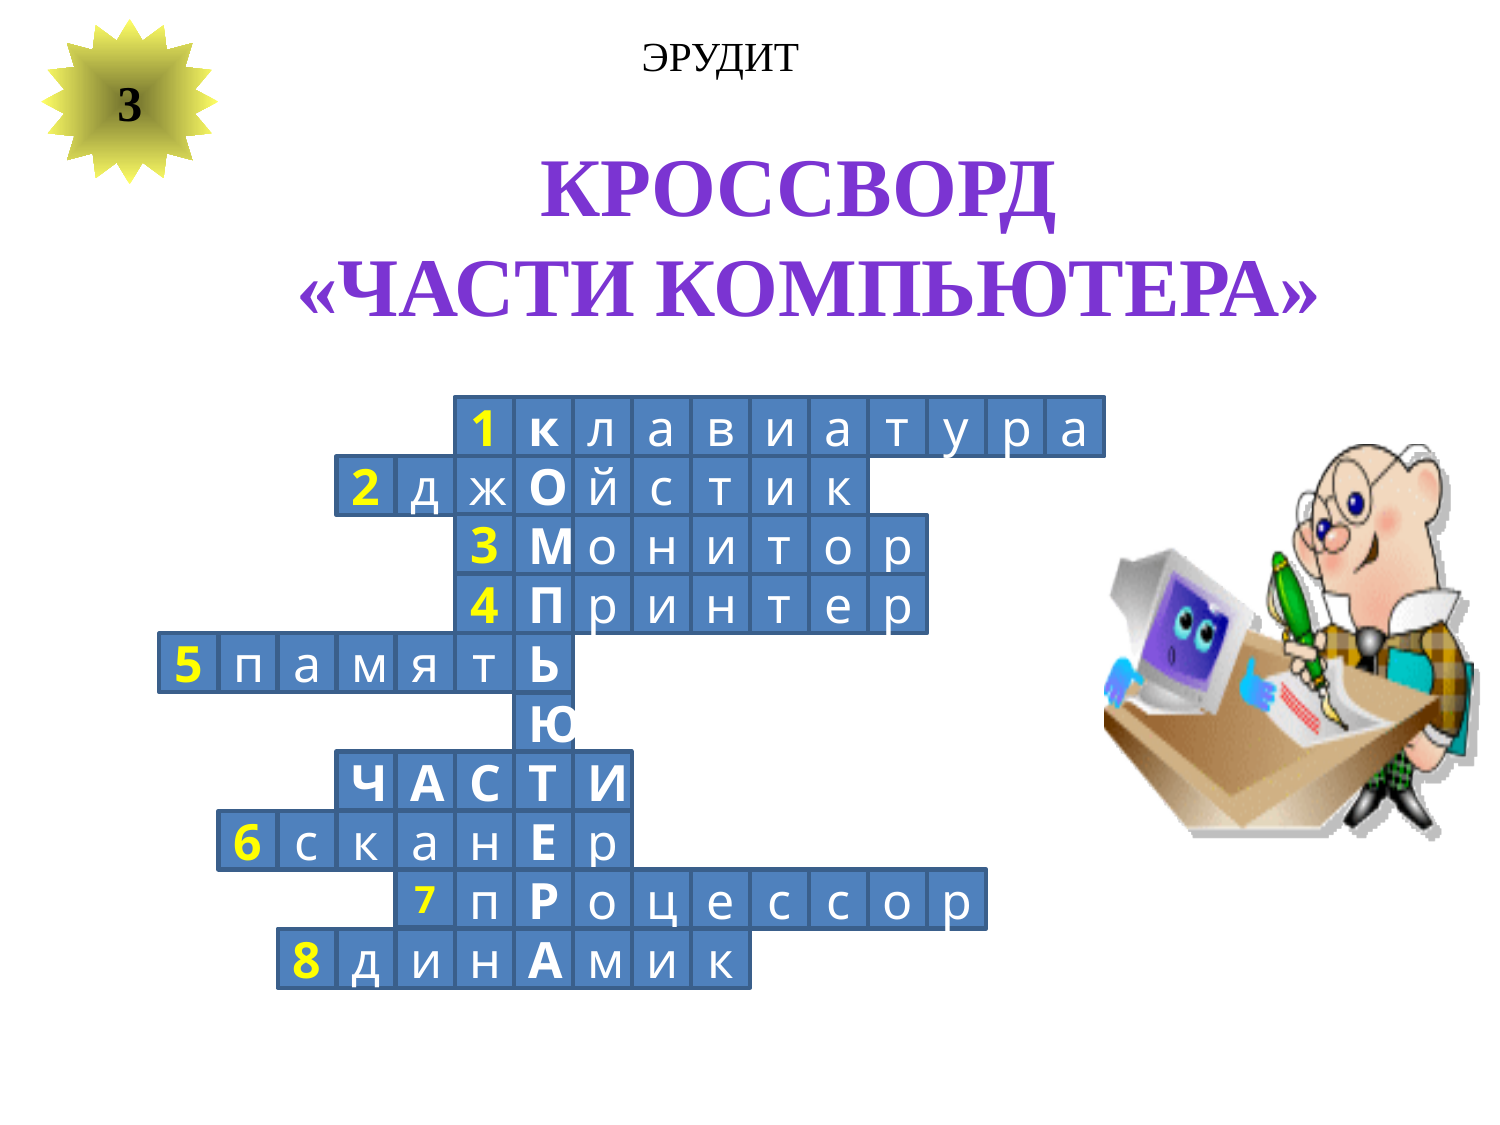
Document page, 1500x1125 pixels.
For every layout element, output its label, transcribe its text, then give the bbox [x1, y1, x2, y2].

text_box е [689, 867, 748, 927]
text_box 8 [276, 927, 339, 990]
text_box А [398, 749, 457, 809]
text_box 4 [453, 572, 512, 631]
text_box н [457, 809, 516, 867]
text_box 2 [334, 454, 393, 517]
text_box 7 [393, 867, 457, 927]
text_box а [630, 395, 689, 454]
text_box с [280, 809, 339, 872]
text_box н [689, 572, 748, 635]
text_box к [339, 809, 398, 872]
text_box й [571, 454, 630, 513]
text_box в [689, 395, 748, 454]
text_box и [748, 454, 811, 513]
text_box я [398, 631, 457, 694]
text_box О [512, 454, 571, 513]
text_box а [807, 395, 866, 454]
text_box д [393, 454, 453, 517]
text_box с [807, 867, 870, 931]
text_box Кроссворд «Части компьютера» [0, 125, 1500, 341]
text_box р [866, 572, 929, 635]
text_box ж [453, 454, 512, 512]
text_box т [752, 513, 811, 572]
text_box т [457, 631, 516, 694]
text_box Р [516, 867, 571, 927]
text_box к [811, 454, 870, 513]
text_box ц [630, 867, 689, 927]
text_box о [571, 867, 630, 927]
text_box р [929, 867, 988, 931]
text_box М [516, 513, 575, 572]
text_box а [280, 631, 339, 694]
text_box п [457, 867, 516, 927]
text_box о [811, 513, 870, 572]
text_box р [870, 513, 929, 572]
text_box и [630, 927, 689, 990]
text_box П [512, 572, 571, 631]
text_box р [984, 395, 1043, 458]
text_box о [870, 867, 929, 931]
text_box Ю [512, 690, 575, 749]
text_box м [339, 631, 398, 694]
text_box д [339, 927, 398, 990]
text_box С [457, 749, 516, 809]
text_box и [630, 572, 689, 635]
text_box И [571, 749, 634, 809]
text_box 6 [216, 809, 280, 872]
text_box т [748, 572, 807, 635]
text_box и [693, 513, 752, 572]
text_box с [748, 867, 807, 931]
text_box н [634, 513, 693, 572]
text_box с [630, 454, 689, 513]
text_box л [571, 395, 630, 454]
text_box т [689, 454, 748, 513]
text_box А [516, 927, 575, 990]
text_box и [748, 395, 807, 454]
text_box о [575, 513, 634, 572]
text_box 3 [453, 512, 516, 572]
text_box Е [516, 809, 575, 867]
text_box Ч [334, 749, 398, 809]
text_box а [1043, 395, 1106, 458]
text_box и [398, 927, 457, 990]
text_box а [398, 809, 457, 867]
text_box т [866, 395, 925, 458]
text_box р [575, 809, 634, 867]
text_box м [575, 927, 630, 990]
text_box п [221, 631, 280, 694]
text_box Т [516, 749, 571, 809]
text_box 5 [157, 631, 221, 694]
text_box к [689, 927, 752, 990]
text_box р [571, 572, 630, 635]
text_box к [512, 395, 571, 454]
picture [1104, 443, 1474, 838]
text_box 3 [41, 18, 219, 125]
text_box у [925, 395, 984, 458]
text_box Ь [516, 631, 575, 690]
text_box 1 [453, 395, 512, 454]
text_box е [807, 572, 866, 635]
text_box н [457, 927, 516, 990]
title ЭРУДИТ [422, 0, 1019, 89]
